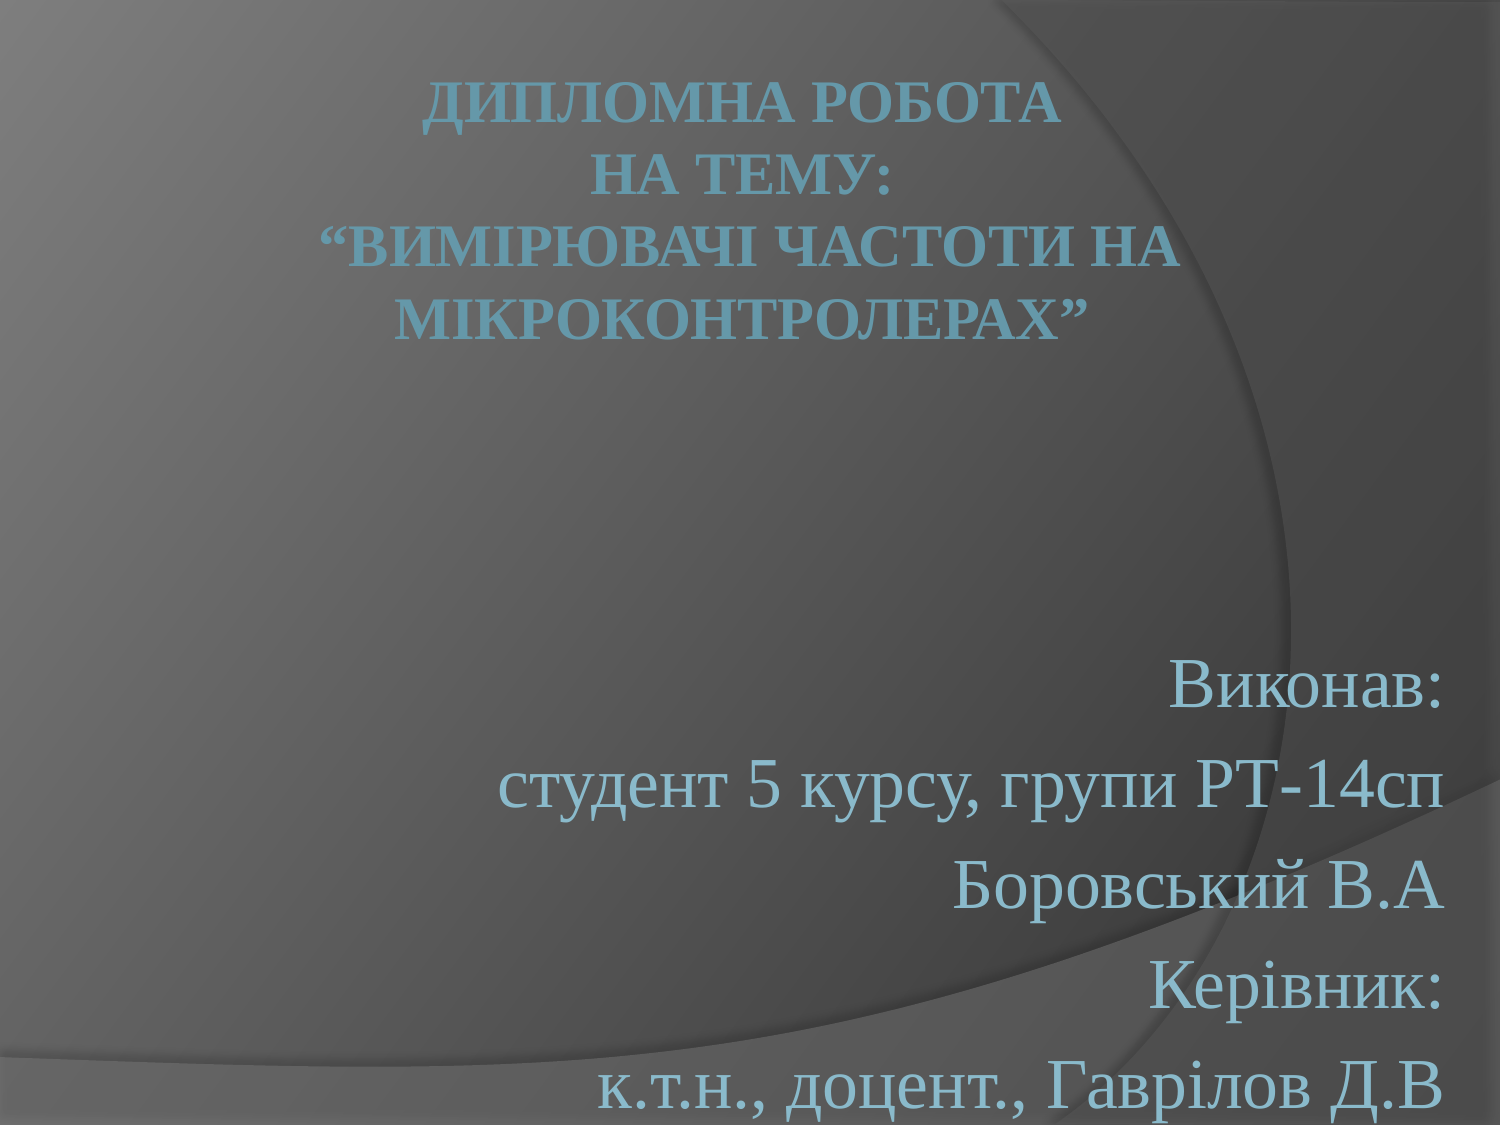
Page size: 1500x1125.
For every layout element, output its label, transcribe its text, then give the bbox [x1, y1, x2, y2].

subtitle Виконав: студент 5 курсу, групи РТ-14сп Боровський В.А Керівник: к.т.н., доцент., Гаврілов Д.В [194, 636, 1453, 1125]
title Дипломна робота на тему: “Вимірювачі частоти на мікроконтролерах” [88, 54, 1412, 433]
